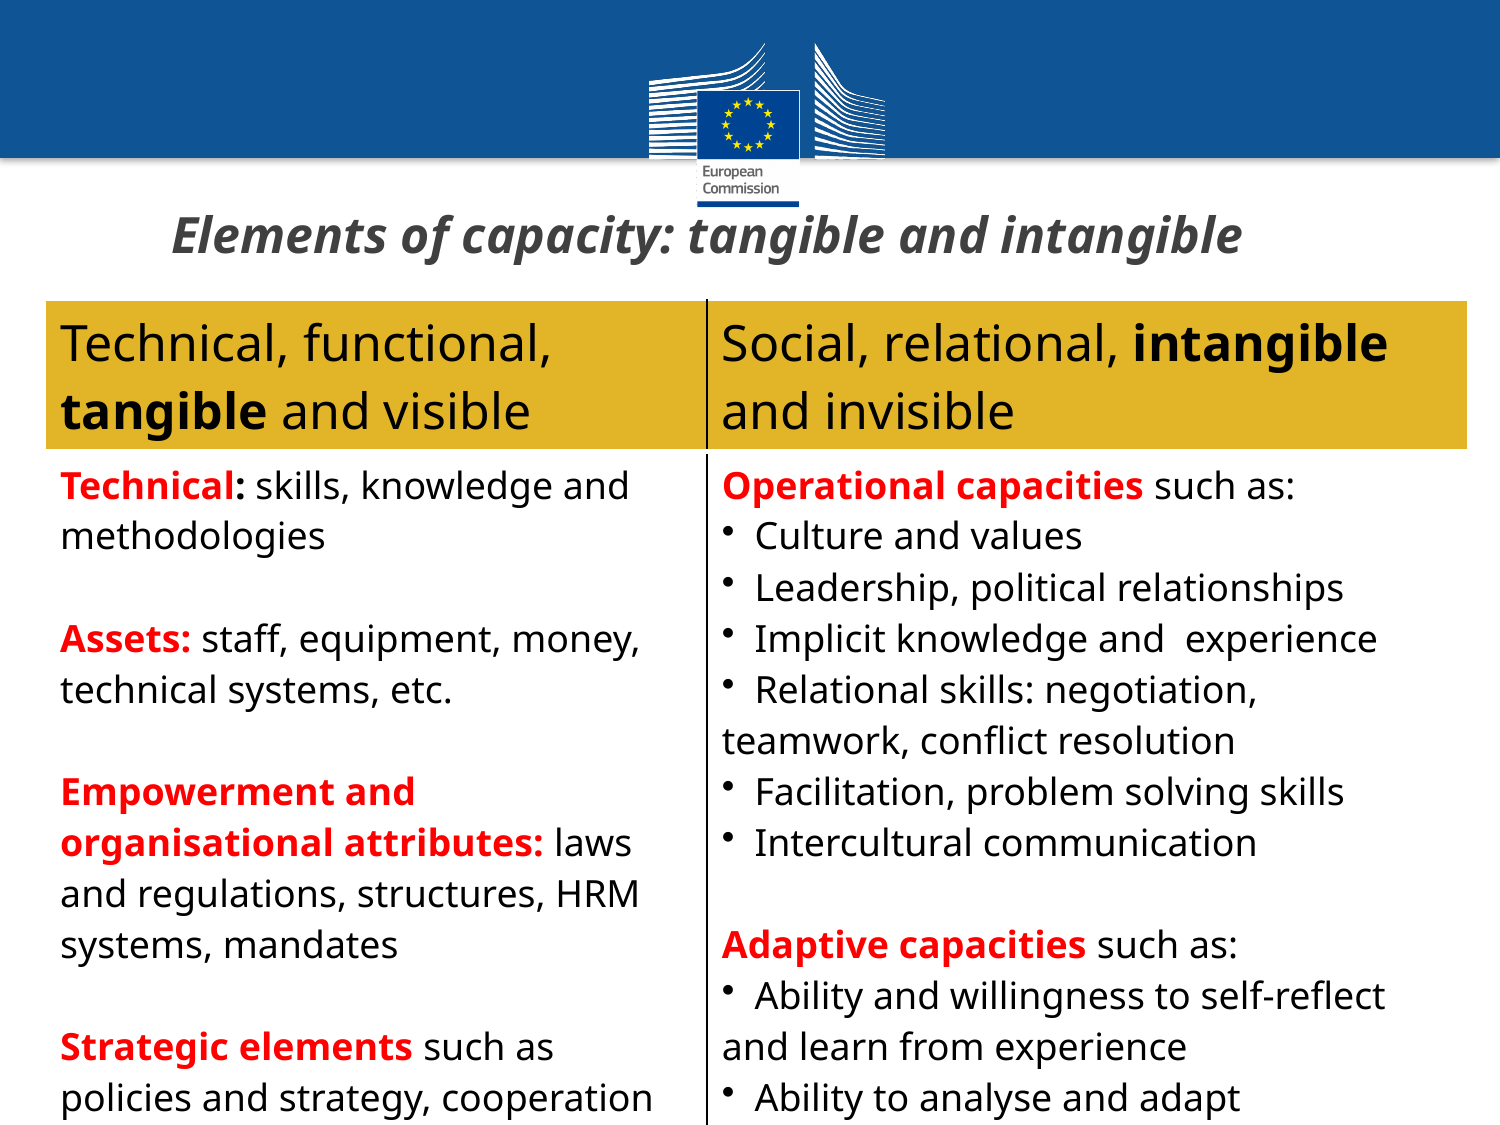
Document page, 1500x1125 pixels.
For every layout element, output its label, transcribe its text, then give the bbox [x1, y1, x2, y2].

table_cell Operational capacities such as: Culture and values Leadership, political relationships Implicit knowledge and experience Relational skills: negotiation, teamwork, conflict resolution Facilitation, problem solving skills Intercultural communication Adaptive capacities such as: Ability and willingness to self-reflect and learn from experience Ability to analyse and adapt Change readiness and change management [708, 454, 1467, 1125]
table_cell Technical: skills, knowledge and methodologies Assets: staff, equipment, money, technical systems, etc. Empowerment and organisational attributes: laws and regulations, structures, HRM systems, mandates Strategic elements such as policies and strategy, cooperation agreement [46, 454, 706, 1125]
table_header Social, relational, intangible and invisible [708, 301, 1467, 449]
picture [649, 42, 885, 175]
table_header Technical, functional, tangible and visible [46, 301, 706, 449]
title Elements of capacity: tangible and intangible [155, 175, 1500, 291]
